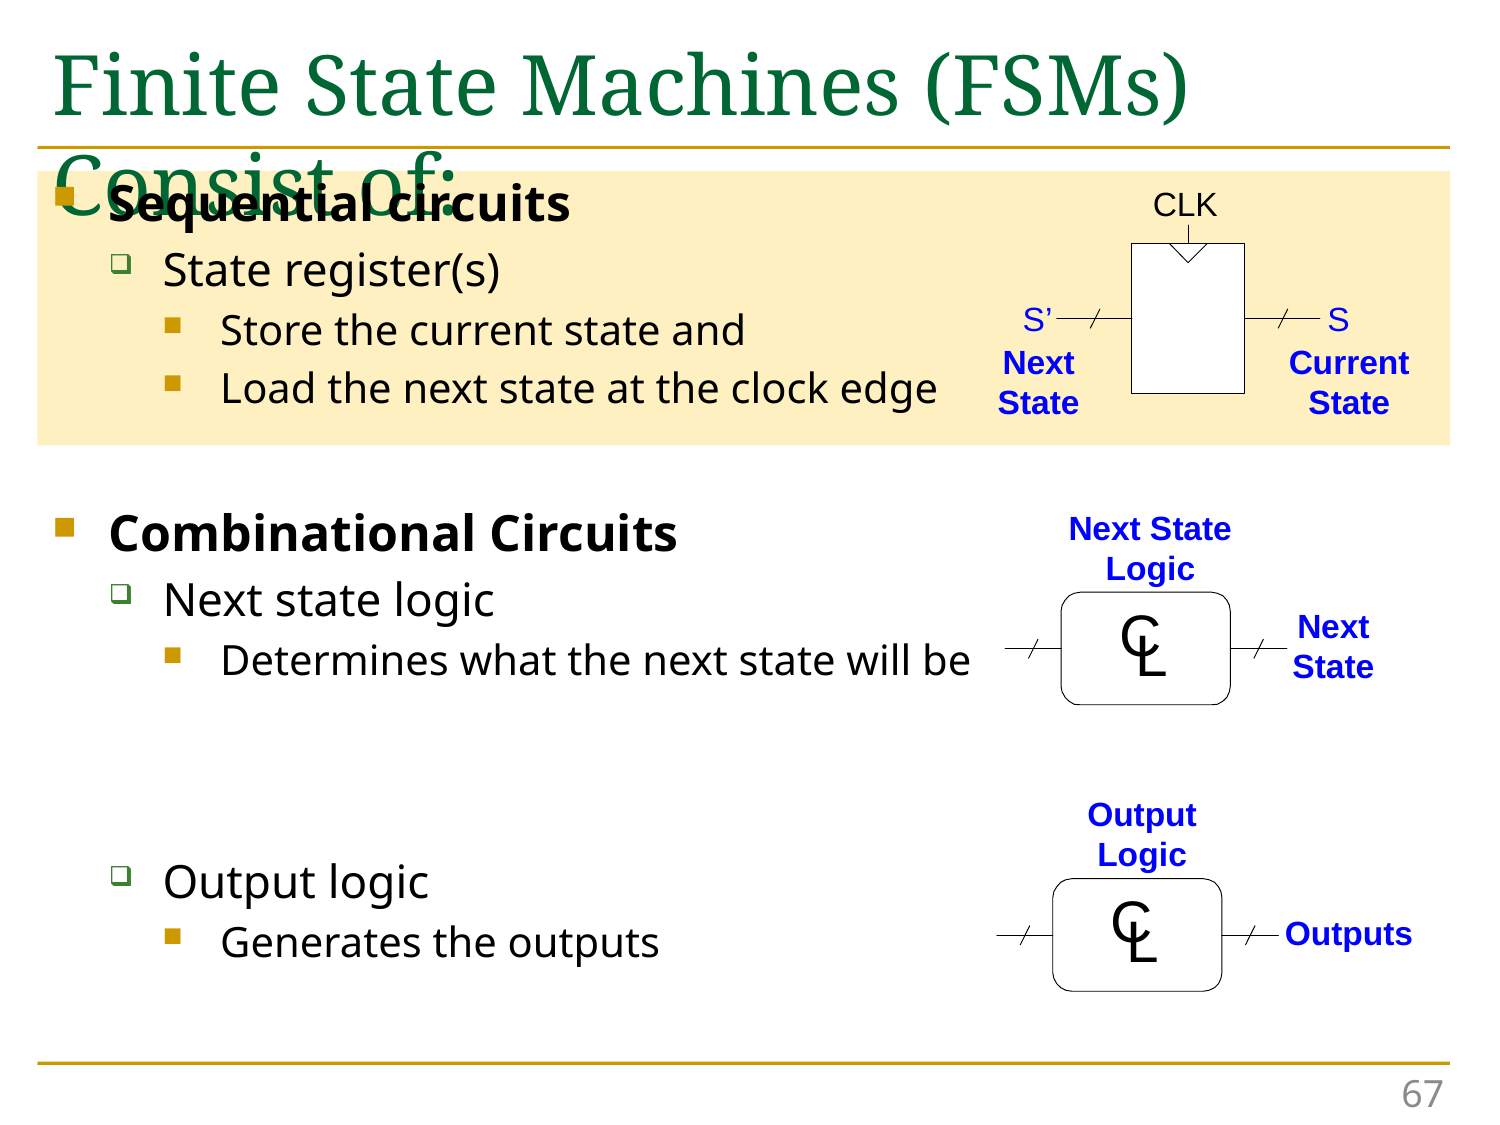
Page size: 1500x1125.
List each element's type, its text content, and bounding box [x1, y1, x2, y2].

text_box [990, 786, 1438, 1027]
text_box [999, 499, 1422, 740]
slide_number 67 [1121, 1066, 1460, 1125]
title Finite State Machines (FSMs) Consist of: [37, 24, 1450, 163]
list Sequential circuits State register(s) Store the current state and Load the next state at the clock edge Combinational Circuits Next state logic Determines what the next state will be Output logic Generates the outputs [37, 163, 1450, 1016]
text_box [949, 175, 1438, 432]
